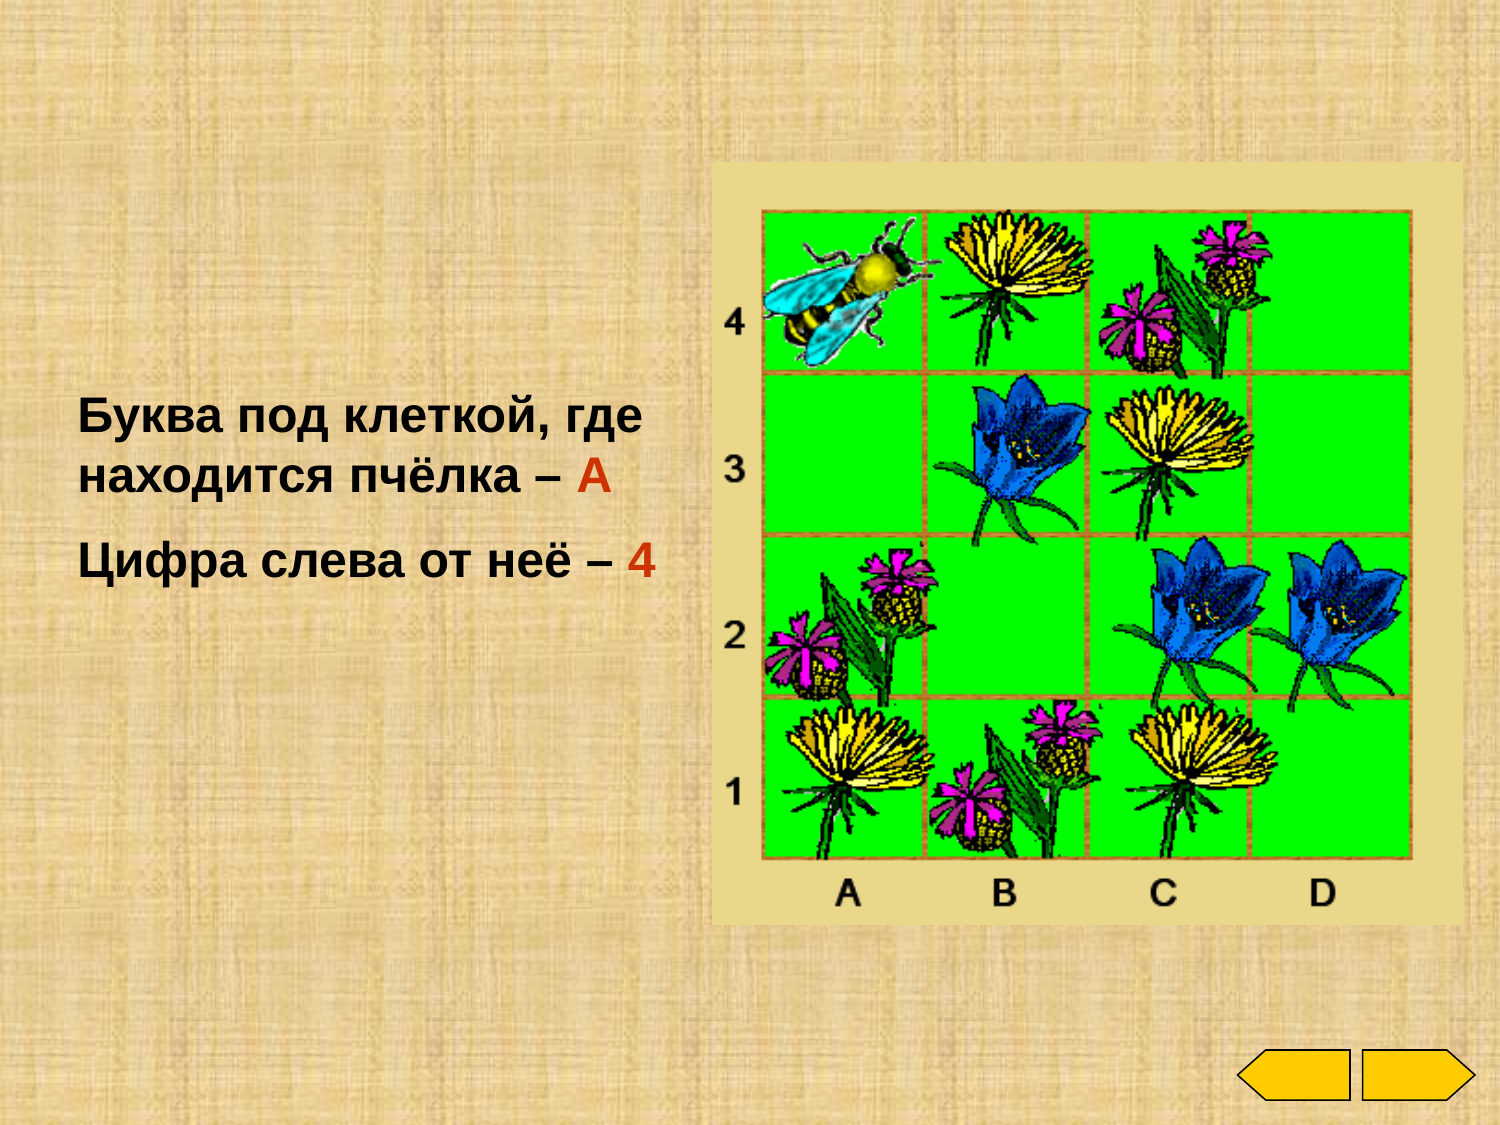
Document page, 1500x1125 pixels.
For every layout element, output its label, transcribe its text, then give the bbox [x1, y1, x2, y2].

text_box Буква под клеткой, где находится пчёлка – А Цифра слева от неё – 4 [62, 374, 700, 680]
text_box [1362, 1050, 1476, 1101]
text_box [1237, 1050, 1351, 1101]
picture [0, 0, 1500, 1125]
